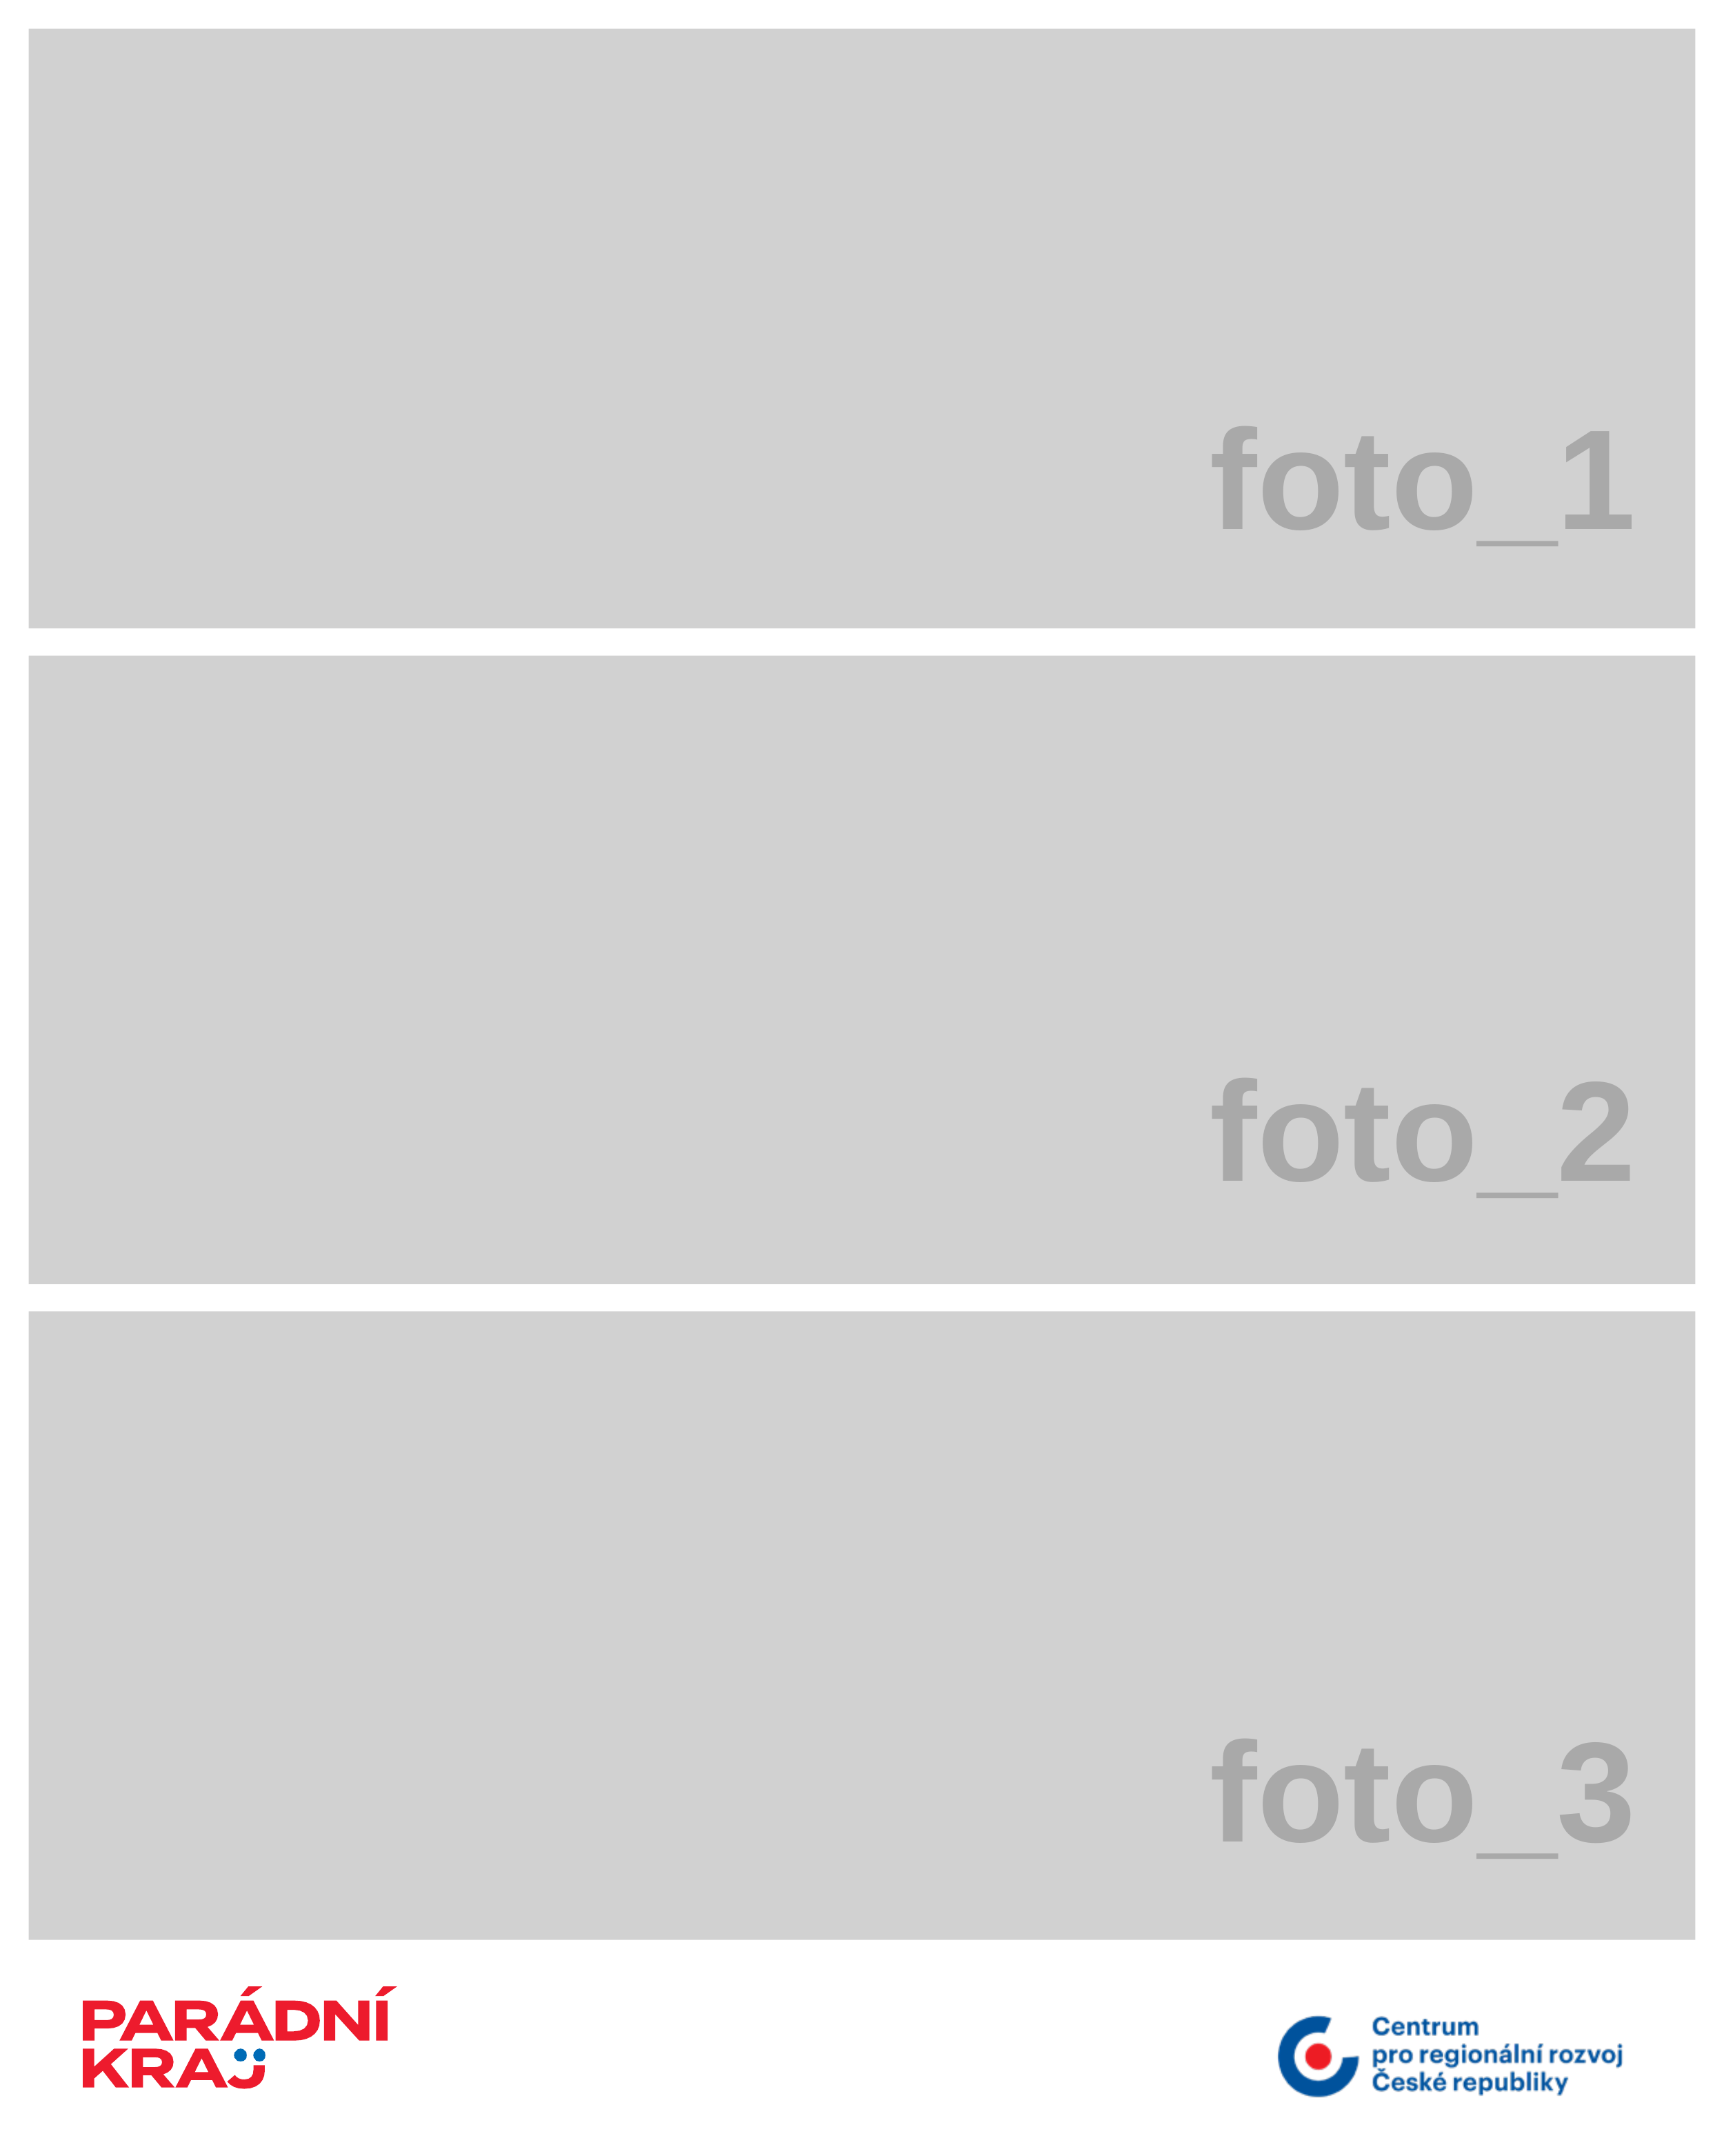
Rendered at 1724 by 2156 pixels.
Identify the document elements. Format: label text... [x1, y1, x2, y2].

picture [253, 2048, 265, 2062]
text_box foto_3 [1208, 1697, 1639, 1870]
text_box foto_2 [1208, 1037, 1639, 1210]
picture [1262, 2000, 1638, 2113]
text_box foto_1 [1208, 385, 1639, 558]
picture [234, 2048, 247, 2062]
